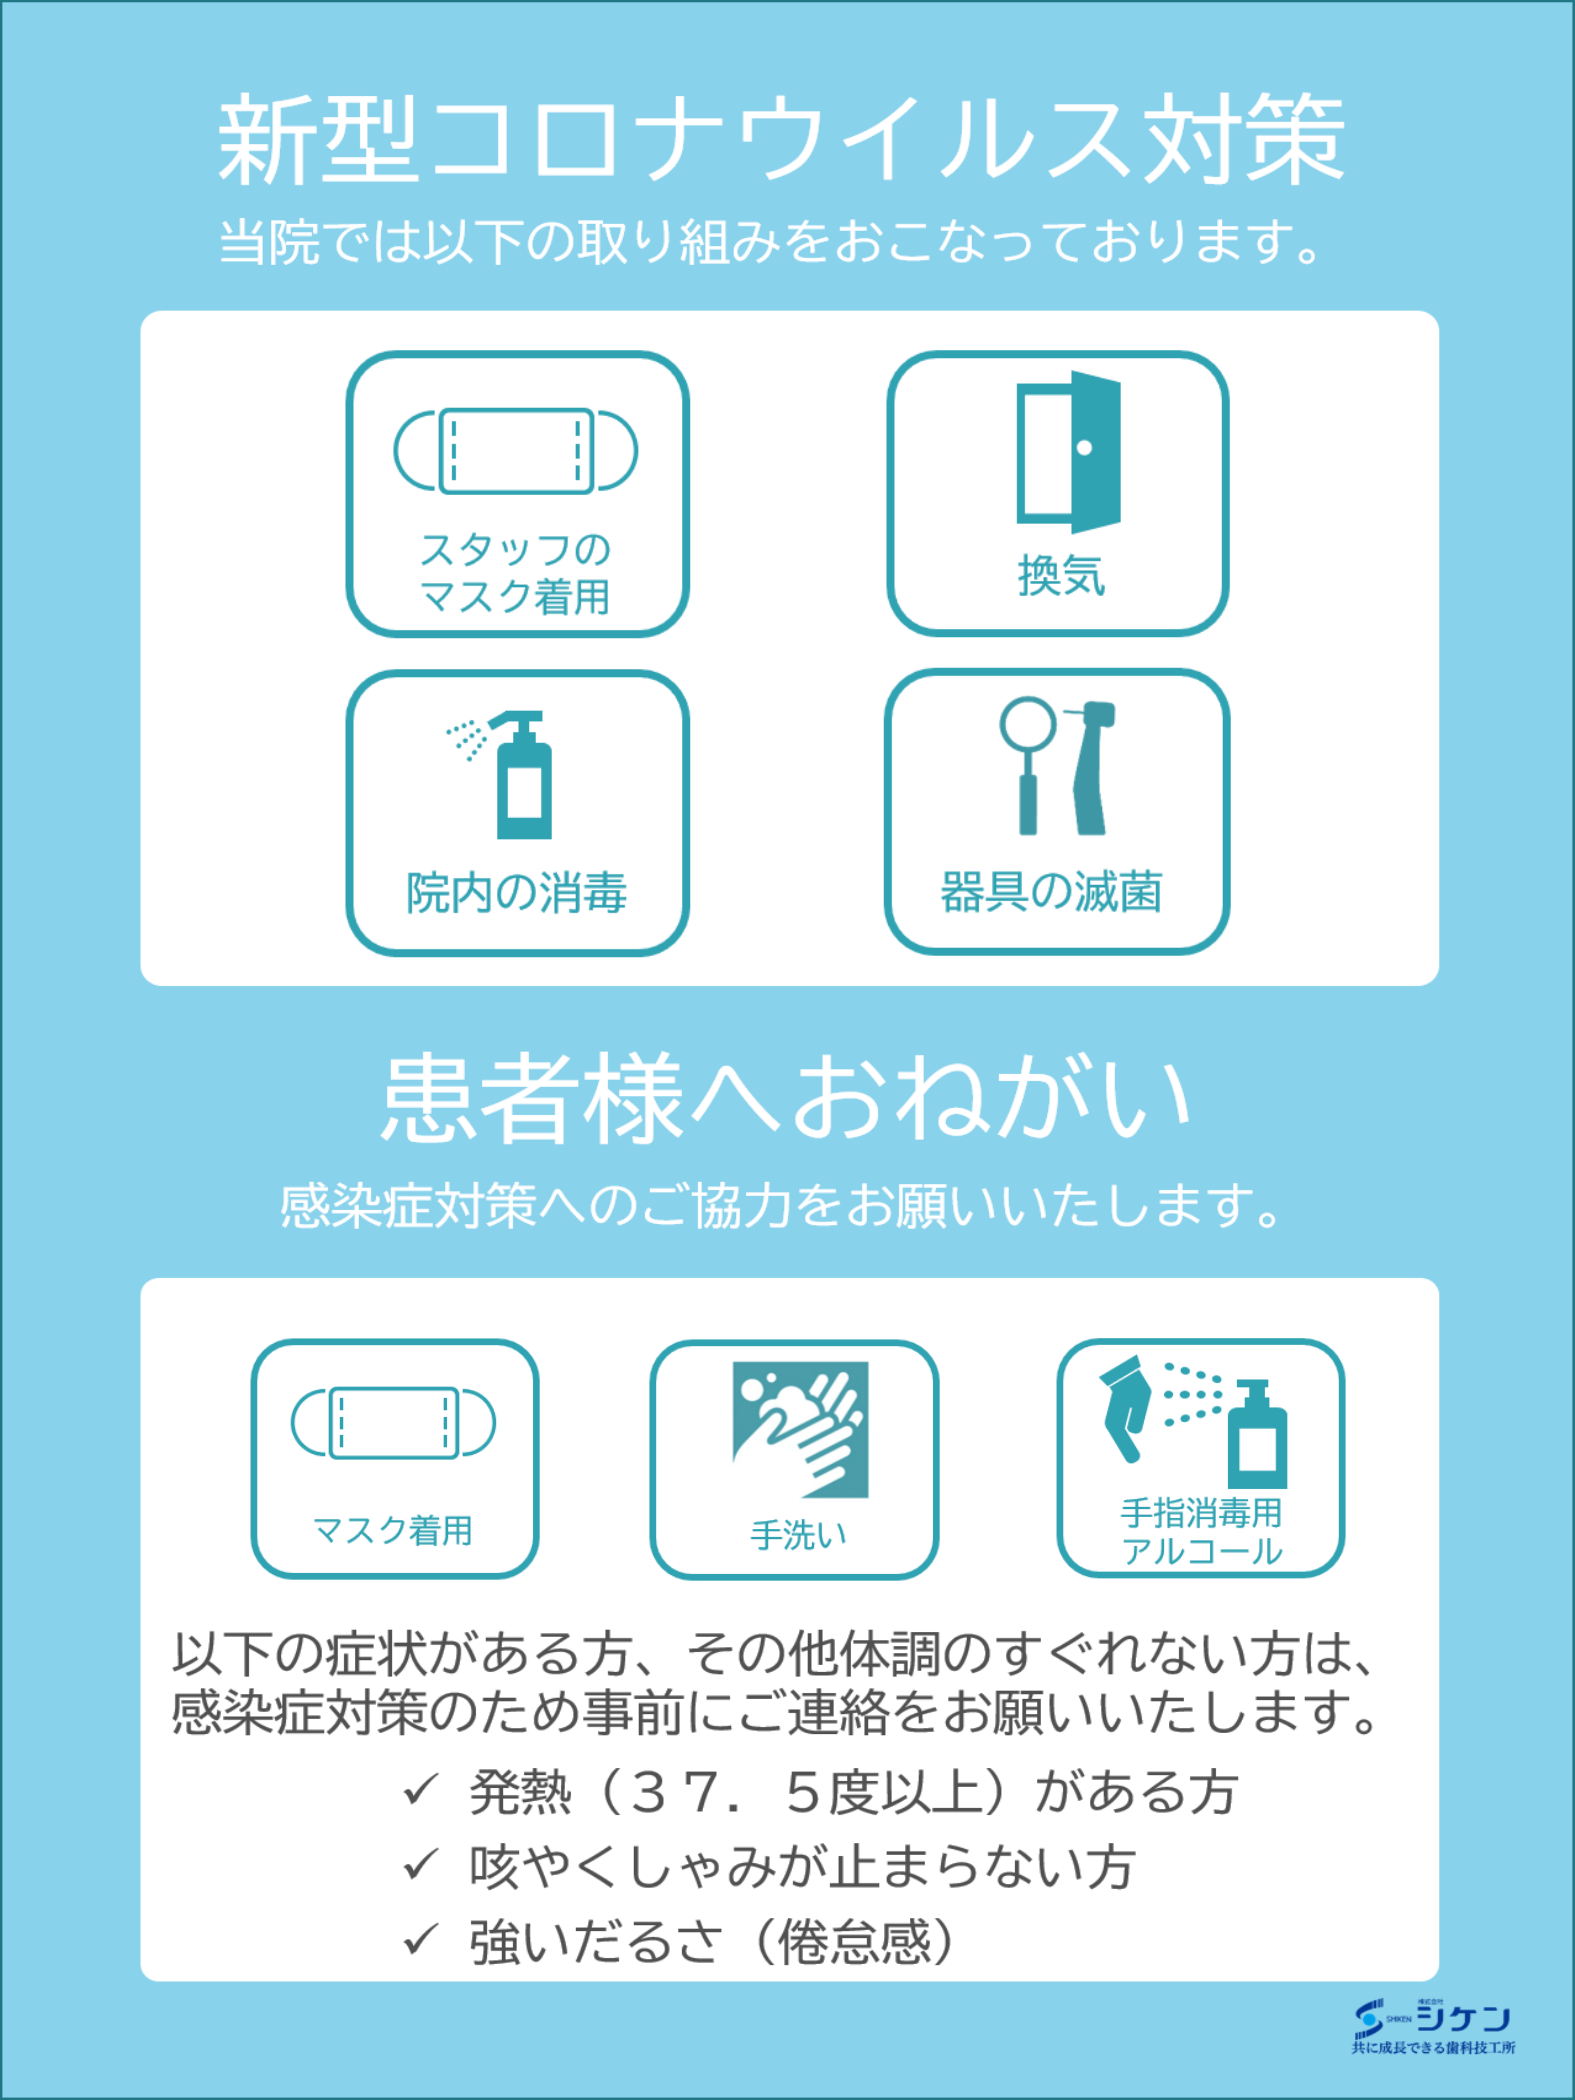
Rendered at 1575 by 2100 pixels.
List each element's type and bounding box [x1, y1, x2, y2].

text_box [167, 1297, 1408, 2002]
text_box [194, 318, 1436, 1023]
picture [0, 0, 1575, 2100]
